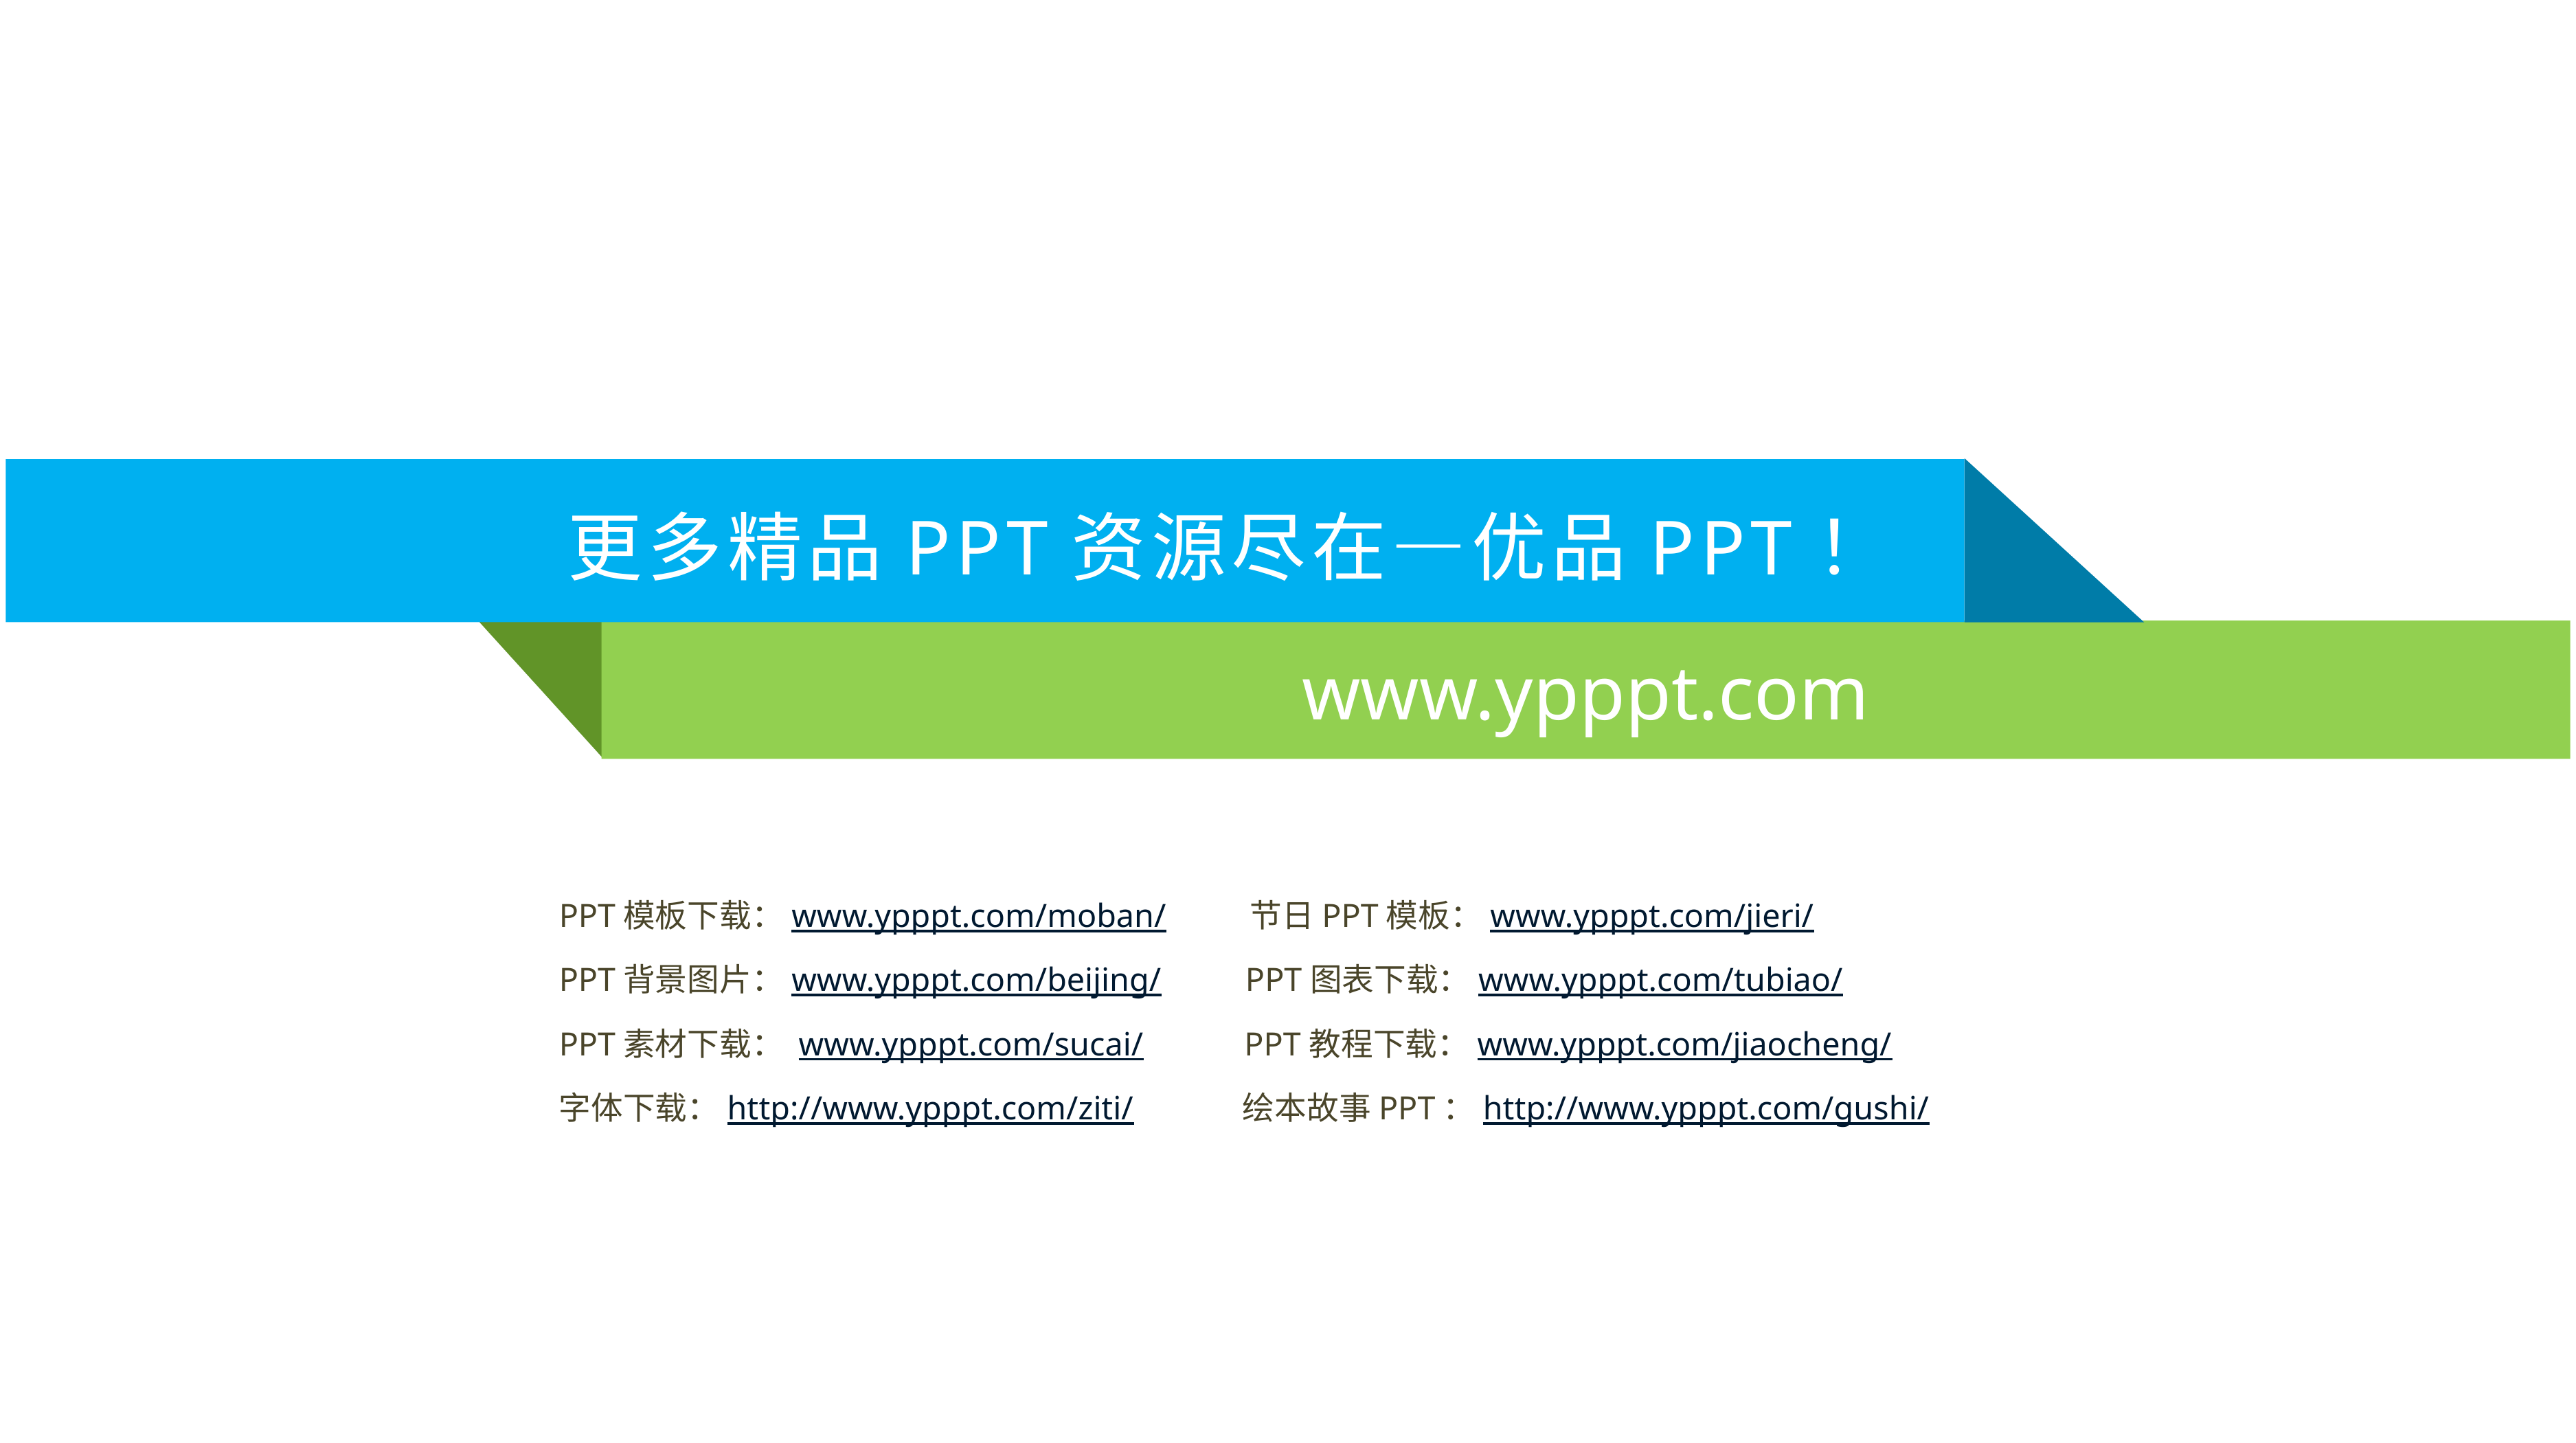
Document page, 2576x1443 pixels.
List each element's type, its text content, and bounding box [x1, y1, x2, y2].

text_box [1963, 456, 2146, 623]
text_box [479, 623, 601, 757]
text_box PPT模板下载：www.ypppt.com/moban/ 节日PPT模板：www.ypppt.com/jieri/ PPT背景图片：www.ypppt.com/beijing/ PPT图表下载：www.ypppt.com/tubiao/ PPT素材下载： www.ypppt.com/sucai/ PPT教程下载：www.ypppt.com/jiaocheng/ 字体下载：http://www.ypppt.com/ziti/ 绘本故事PPT：http://www.ypppt.com/gushi/ [548, 825, 2002, 1181]
text_box www.ypppt.com [601, 620, 2571, 759]
text_box 更多精品PPT资源尽在—优品PPT！ [5, 458, 1963, 623]
